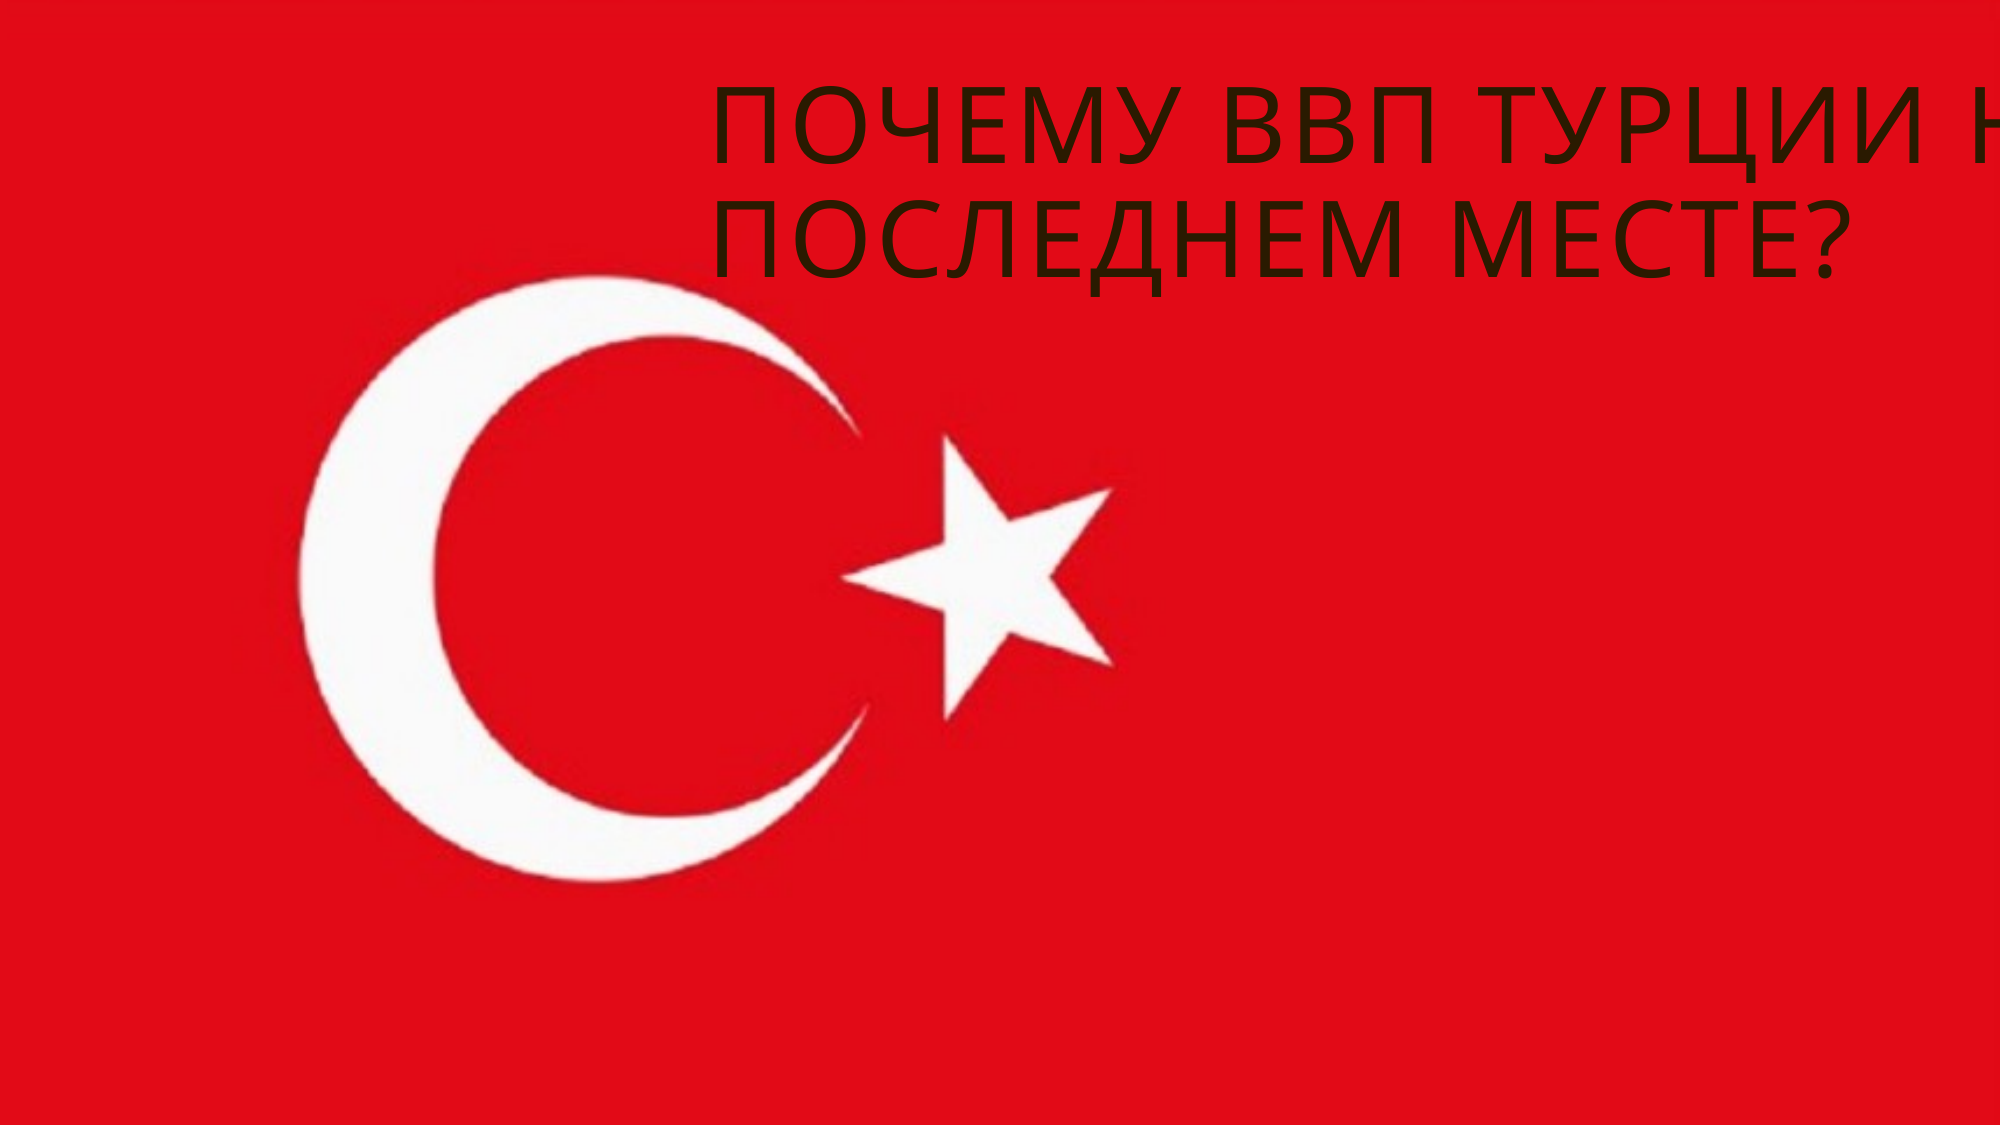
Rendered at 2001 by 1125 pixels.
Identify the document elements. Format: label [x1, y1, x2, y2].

list [0, 0, 2000, 1125]
